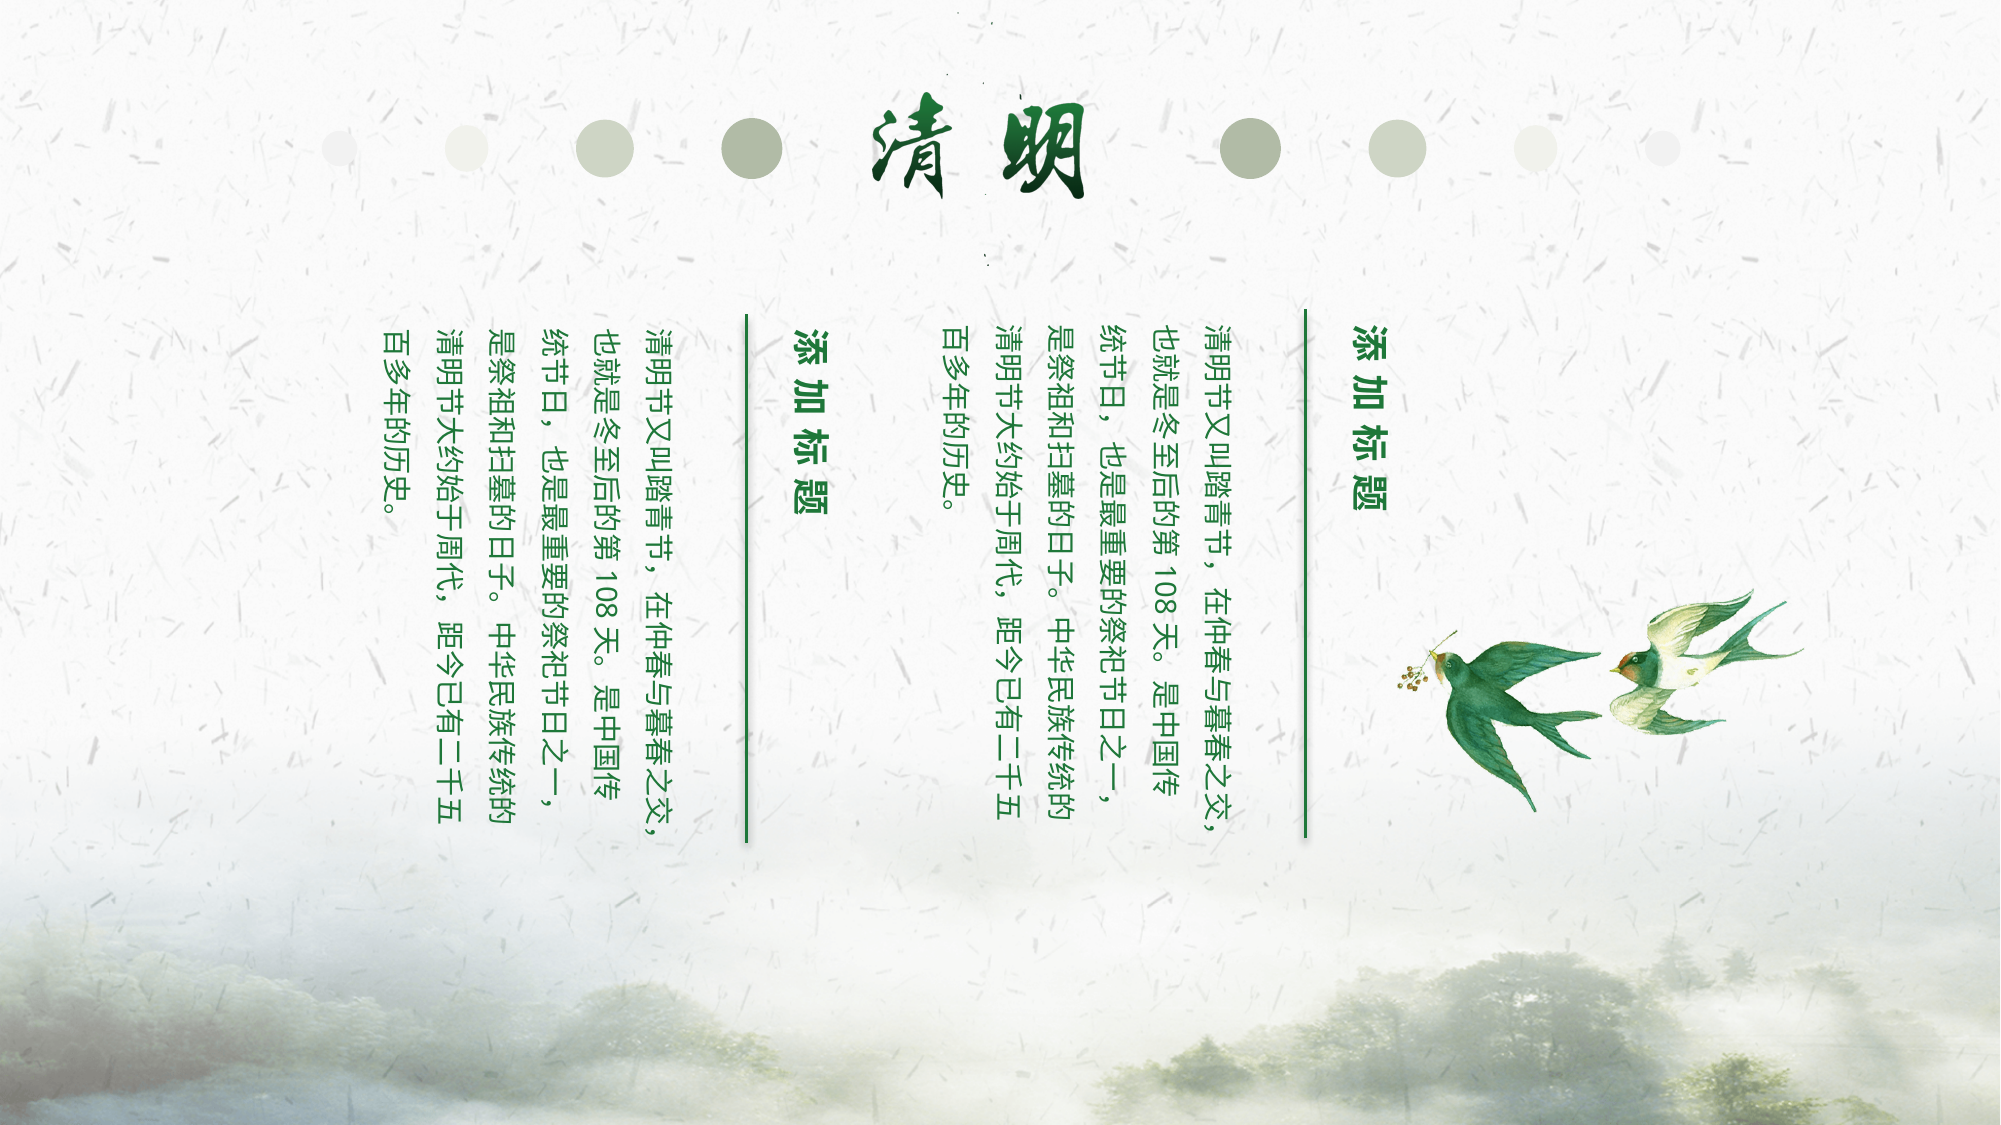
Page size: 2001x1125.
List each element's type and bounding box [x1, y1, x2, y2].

picture [0, 0, 2001, 1125]
text_box [913, 309, 1402, 839]
text_box [354, 313, 843, 843]
